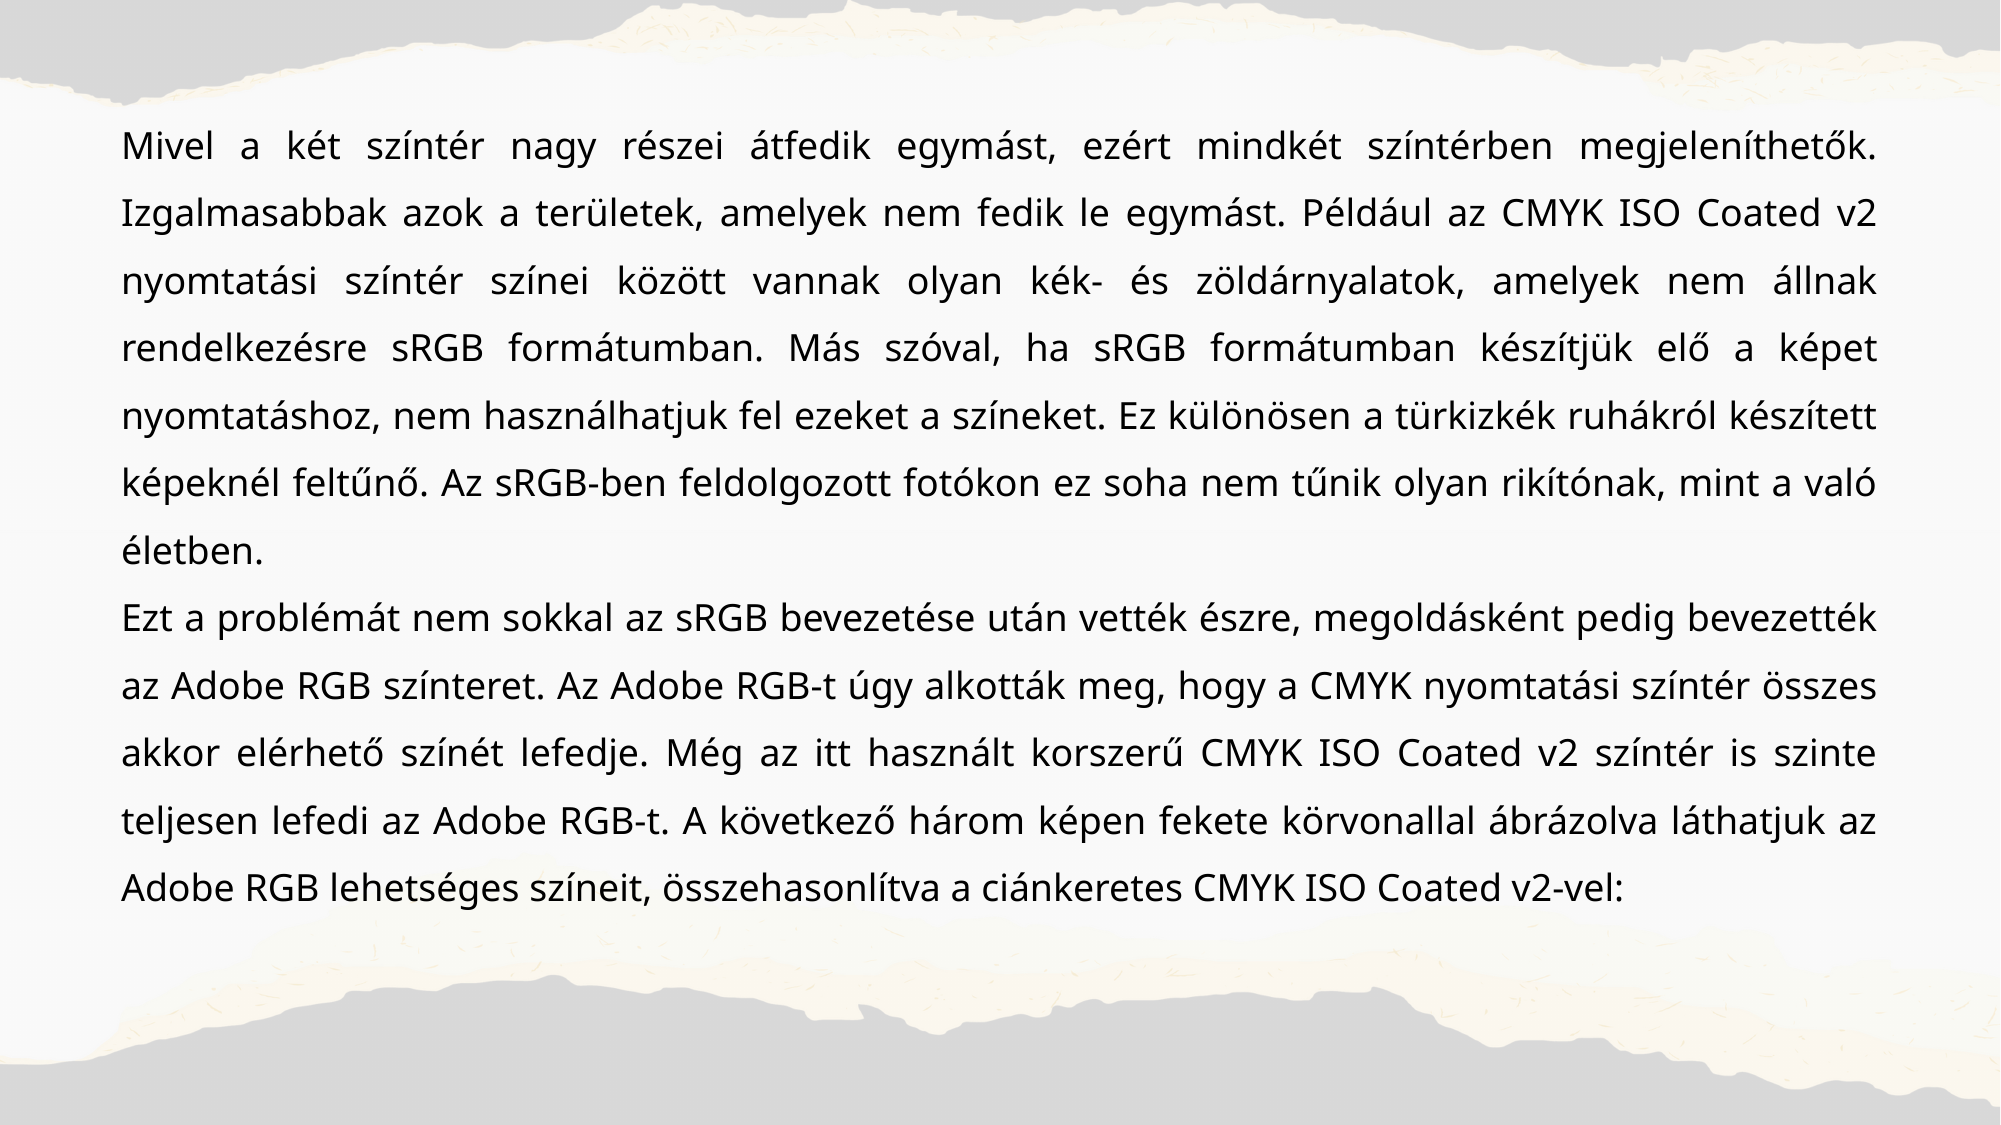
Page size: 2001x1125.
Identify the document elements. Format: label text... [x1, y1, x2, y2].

text_box Mivel a két színtér nagy részei átfedik egymást, ezért mindkét színtérben megjeleníthetők. Izgalmasabbak azok a területek, amelyek nem fedik le egymást. Például az CMYK ISO Coated v2 nyomtatási színtér színei között vannak olyan kék- és zöldárnyalatok, amelyek nem állnak rendelkezésre sRGB formátumban. Más szóval, ha sRGB formátumban készítjük elő a képet nyomtatáshoz, nem használhatjuk fel ezeket a színeket. Ez különösen a türkizkék ruhákról készített képeknél feltűnő. Az sRGB-ben feldolgozott fotókon ez soha nem tűnik olyan rikítónak, mint a való életben. Ezt a problémát nem sokkal az sRGB bevezetése után vették észre, megoldásként pedig bevezették az Adobe RGB színteret. Az Adobe RGB-t úgy alkották meg, hogy a CMYK nyomtatási színtér összes akkor elérhető színét lefedje. Még az itt használt korszerű CMYK ISO Coated v2 színtér is szinte teljesen lefedi az Adobe RGB-t. A következő három képen fekete körvonallal ábrázolva láthatjuk az Adobe RGB lehetséges színeit, összehasonlítva a ciánkeretes CMYK ISO Coated v2-vel: [106, 92, 1894, 917]
picture [0, 0, 2001, 1125]
